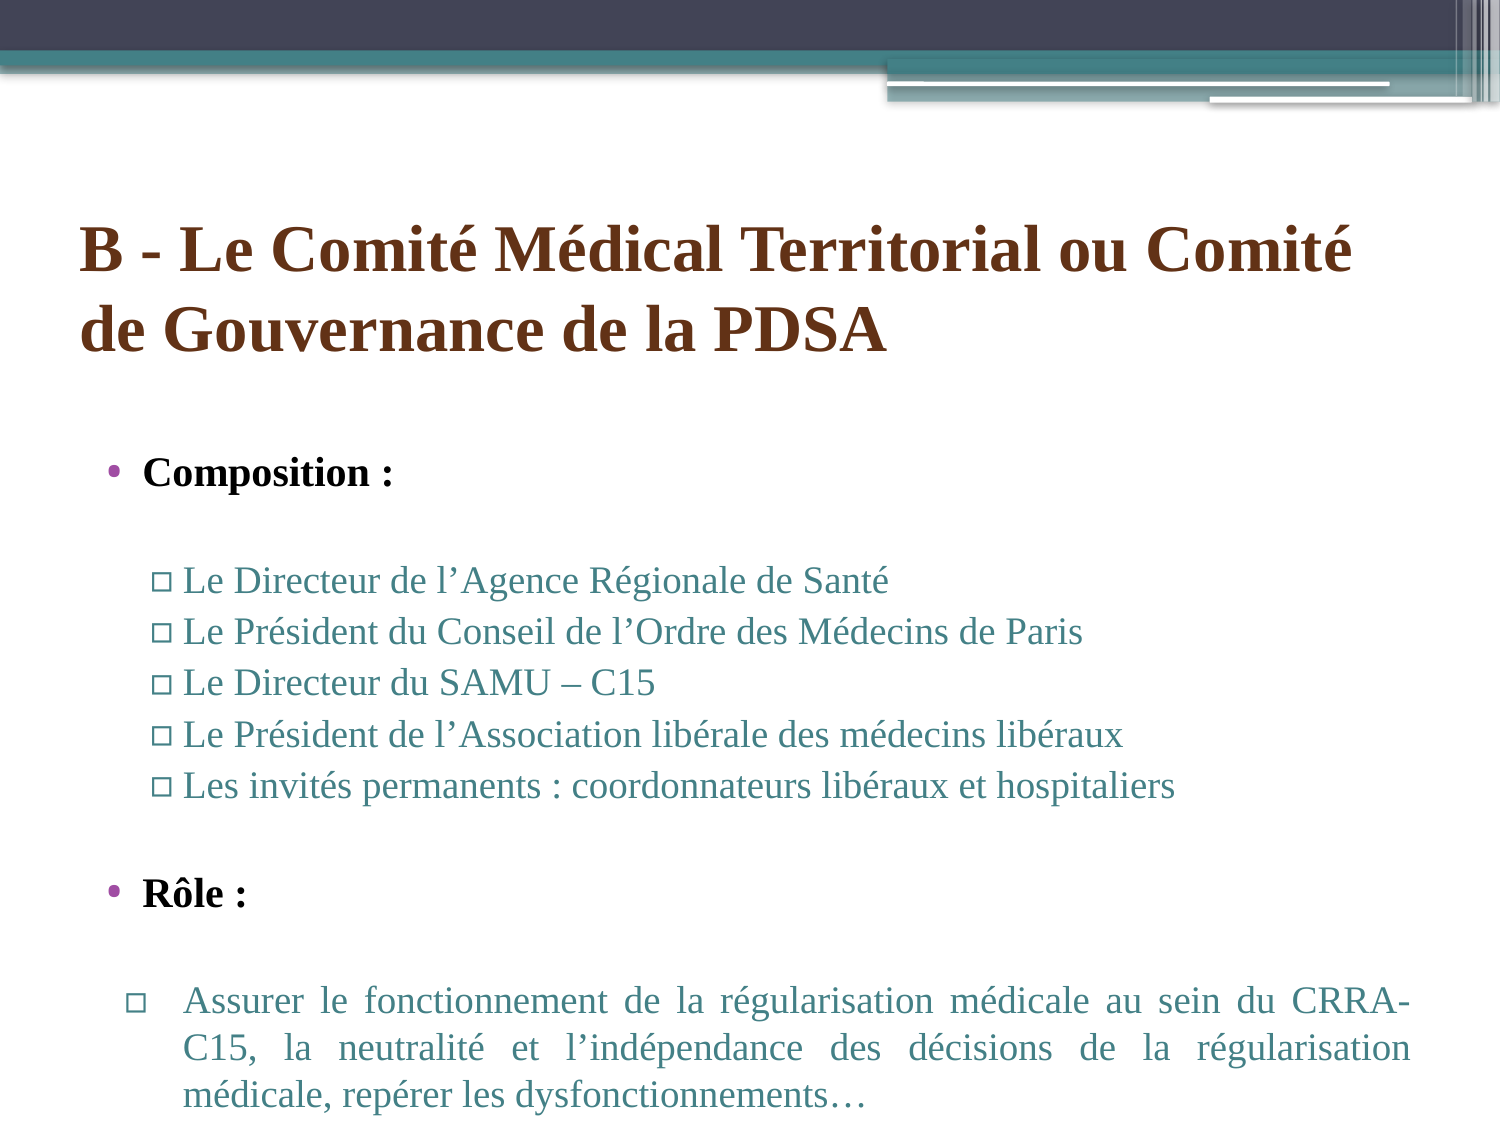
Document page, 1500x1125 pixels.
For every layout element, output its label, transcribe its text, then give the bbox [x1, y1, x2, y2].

list Composition : Le Directeur de l’Agence Régionale de Santé Le Président du Conseil de l’Ordre des Médecins de Paris Le Directeur du SAMU – C15 Le Président de l’Association libérale des médecins libéraux Les invités permanents : coordonnateurs libéraux et hospitaliers Rôle : Assurer le fonctionnement de la régularisation médicale au sein du CRRA-C15, la neutralité et l’indépendance des décisions de la régularisation médicale, repérer les dysfonctionnements… [76, 382, 1427, 1125]
title B - Le Comité Médical Territorial ou Comité de Gouvernance de la PDSA [64, 184, 1415, 372]
